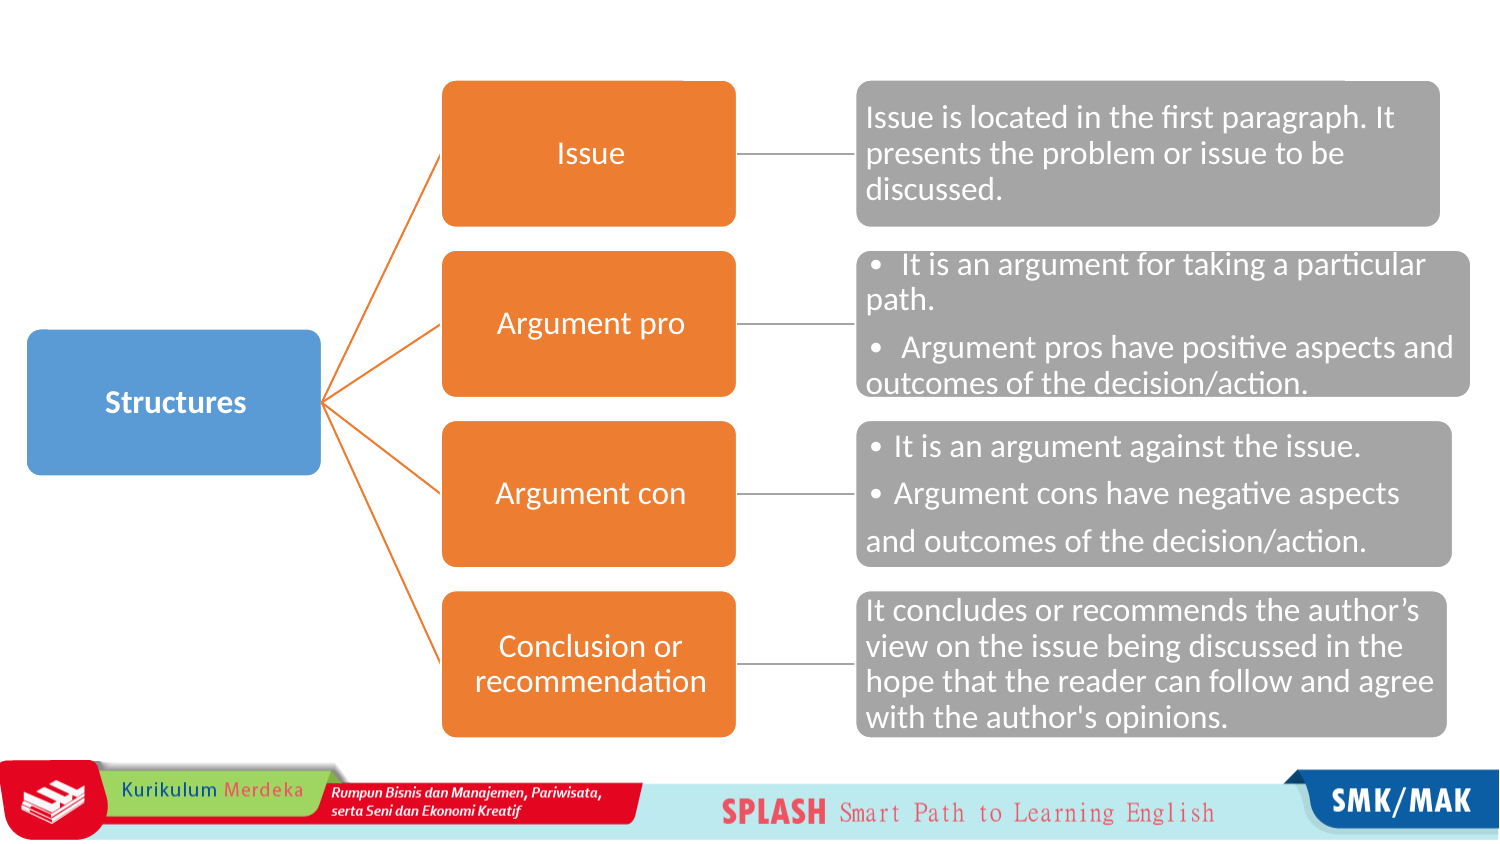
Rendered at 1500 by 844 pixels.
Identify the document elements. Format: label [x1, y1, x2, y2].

text_box [25, 53, 1472, 760]
picture [0, 760, 1499, 840]
